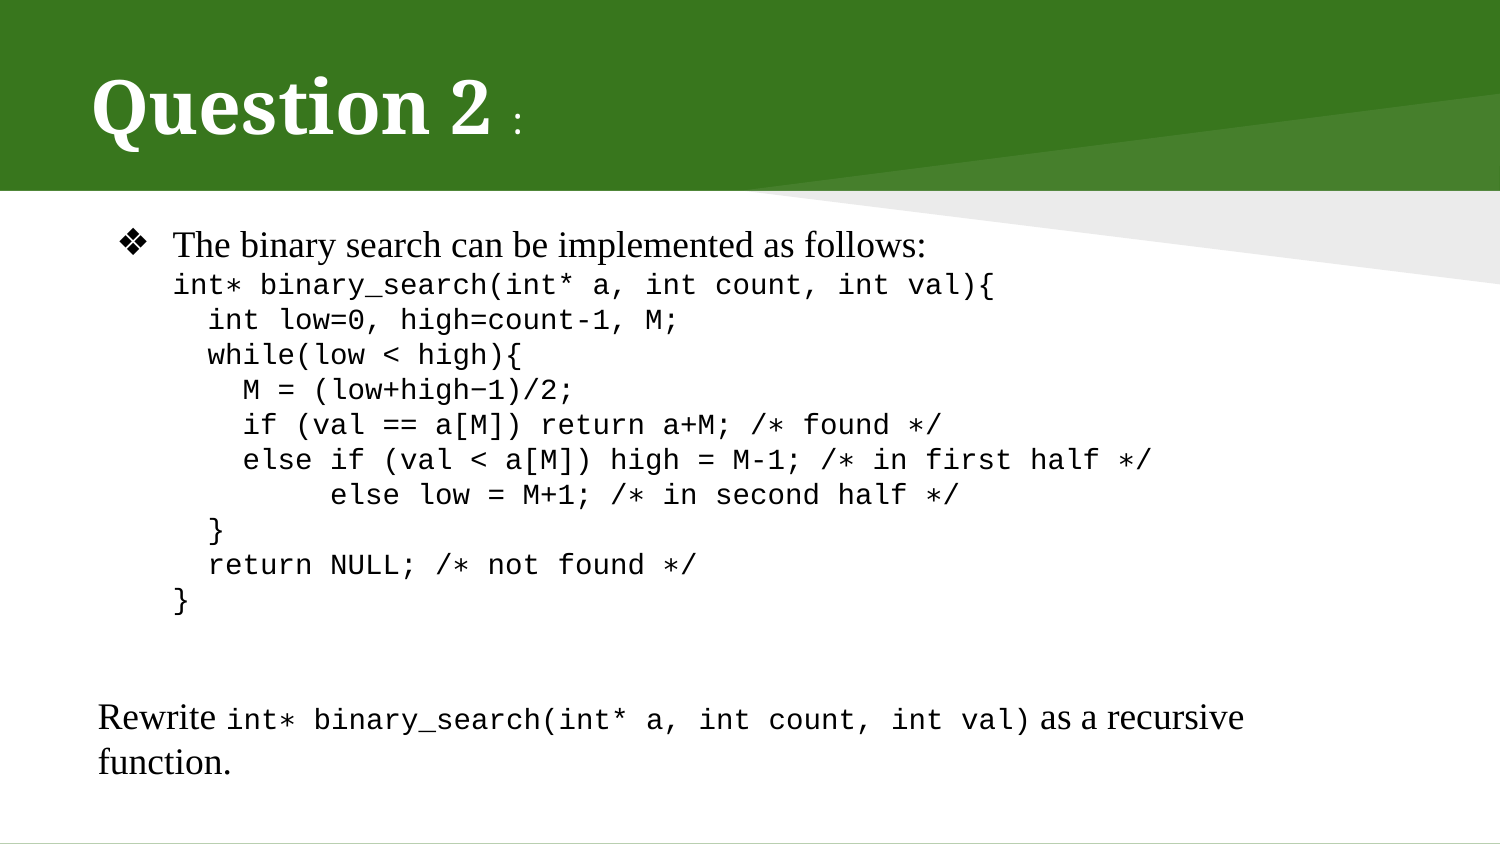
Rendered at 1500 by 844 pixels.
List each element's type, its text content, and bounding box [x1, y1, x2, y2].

text_box The binary search can be implemented as follows: int∗ binary_search(int* a, int count, int val){ int low=0, high=count-1, M; while(low < high){ M = (low+high−1)/2; if (val == a[M]) return a+M; /∗ found ∗/ else if (val < a[M]) high = M-1; /∗ in first half ∗/ else low = M+1; /∗ in second half ∗/ } return NULL; /∗ not found ∗/ } Rewrite int∗ binary_search(int* a, int count, int val) as a recursive function. [82, 205, 1397, 811]
title Question 2 : [75, 33, 1453, 175]
